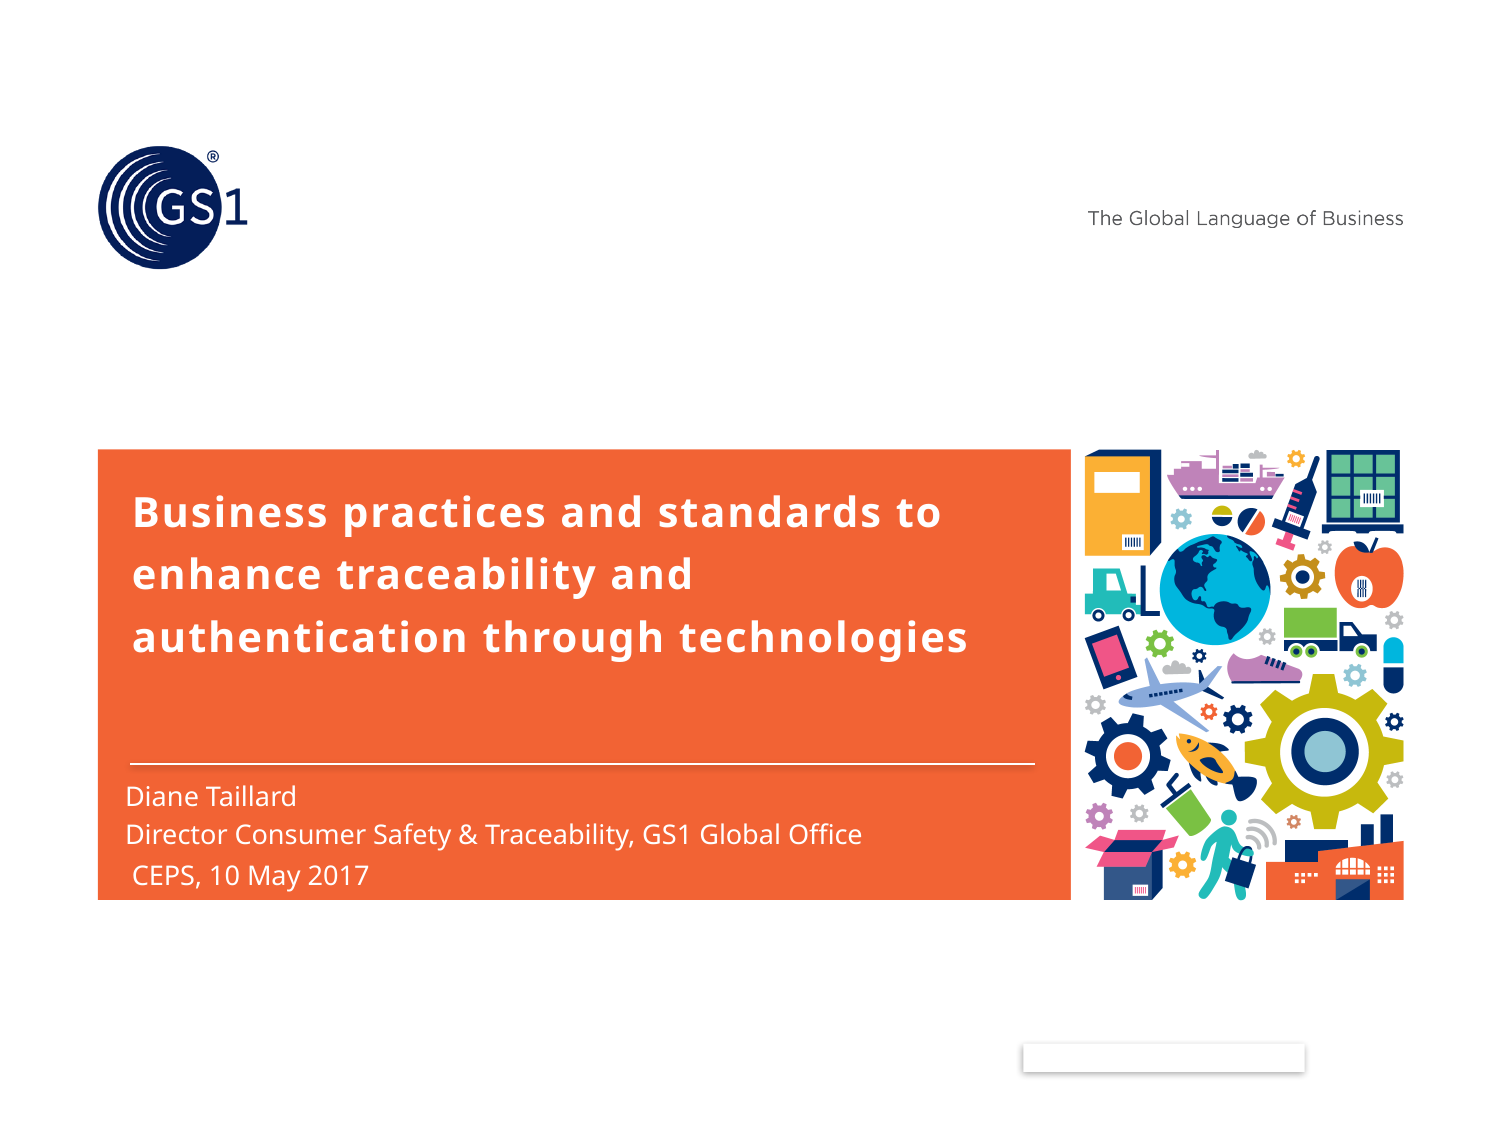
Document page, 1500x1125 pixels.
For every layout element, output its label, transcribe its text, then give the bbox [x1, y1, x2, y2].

title Business practices and standards to enhance traceability and authentication through technologies [131, 473, 1042, 620]
list CEPS, 10 May 2017 [131, 858, 461, 892]
list Diane Taillard Director Consumer Safety & Traceability, GS1 Global Office [124, 779, 1035, 814]
picture [0, 0, 1500, 1125]
